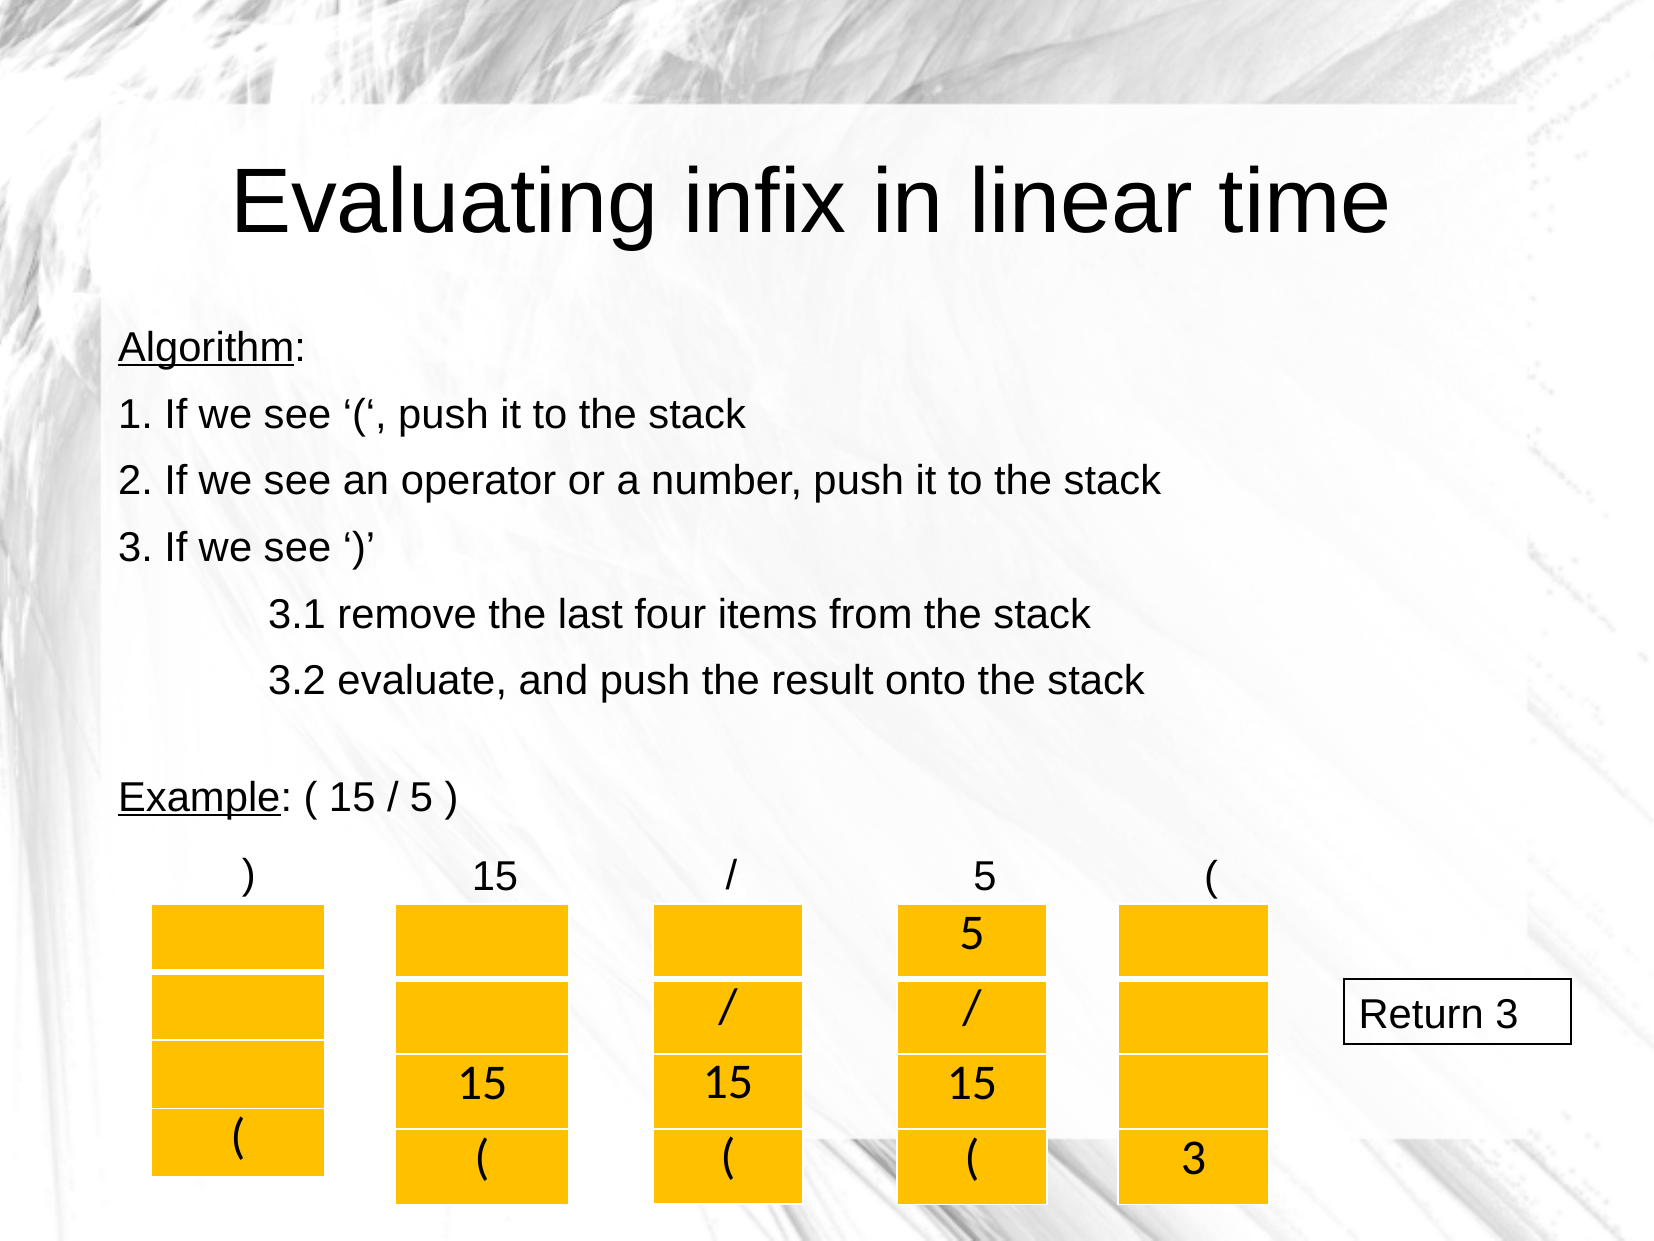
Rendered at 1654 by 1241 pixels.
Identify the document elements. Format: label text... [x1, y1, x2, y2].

table_cell / [654, 982, 802, 1053]
table_header [152, 905, 324, 969]
table_header [654, 905, 802, 976]
table_cell ( [152, 1109, 324, 1176]
list Algorithm: 1. If we see ‘(‘, push it to the stack 2. If we see an operator or a number, push it to the stack 3. If we see ‘)’ 3.1 remove the last four items from the stack 3.2 evaluate, and push the result onto the stack Example: ( 15 / 5 ) [118, 319, 1571, 1102]
table_cell 15 [898, 1055, 1046, 1128]
text_box 5 [912, 841, 1012, 903]
table_cell / [898, 982, 1046, 1053]
table_cell [1119, 982, 1268, 1053]
text_box ) [1133, 841, 1233, 903]
text_box ( [156, 839, 271, 905]
table_cell [396, 982, 568, 1053]
table_cell [152, 975, 324, 1039]
picture [0, 0, 1654, 1241]
table_cell [1119, 1055, 1268, 1128]
title Evaluating infix in linear time [118, 112, 1506, 281]
table_cell 3 [1119, 1130, 1268, 1204]
table_header [1119, 905, 1268, 976]
text_box / [686, 840, 753, 903]
table_header 5 [898, 905, 1046, 976]
table_cell ( [654, 1130, 802, 1203]
table_cell 15 [654, 1055, 802, 1128]
table_header [396, 905, 568, 976]
table_cell 15 [396, 1055, 568, 1128]
table_cell ( [898, 1130, 1046, 1204]
text_box Return 3 [1343, 979, 1571, 1044]
text_box 15 [418, 841, 533, 903]
table_cell [152, 1041, 324, 1108]
table_cell ( [396, 1130, 568, 1204]
